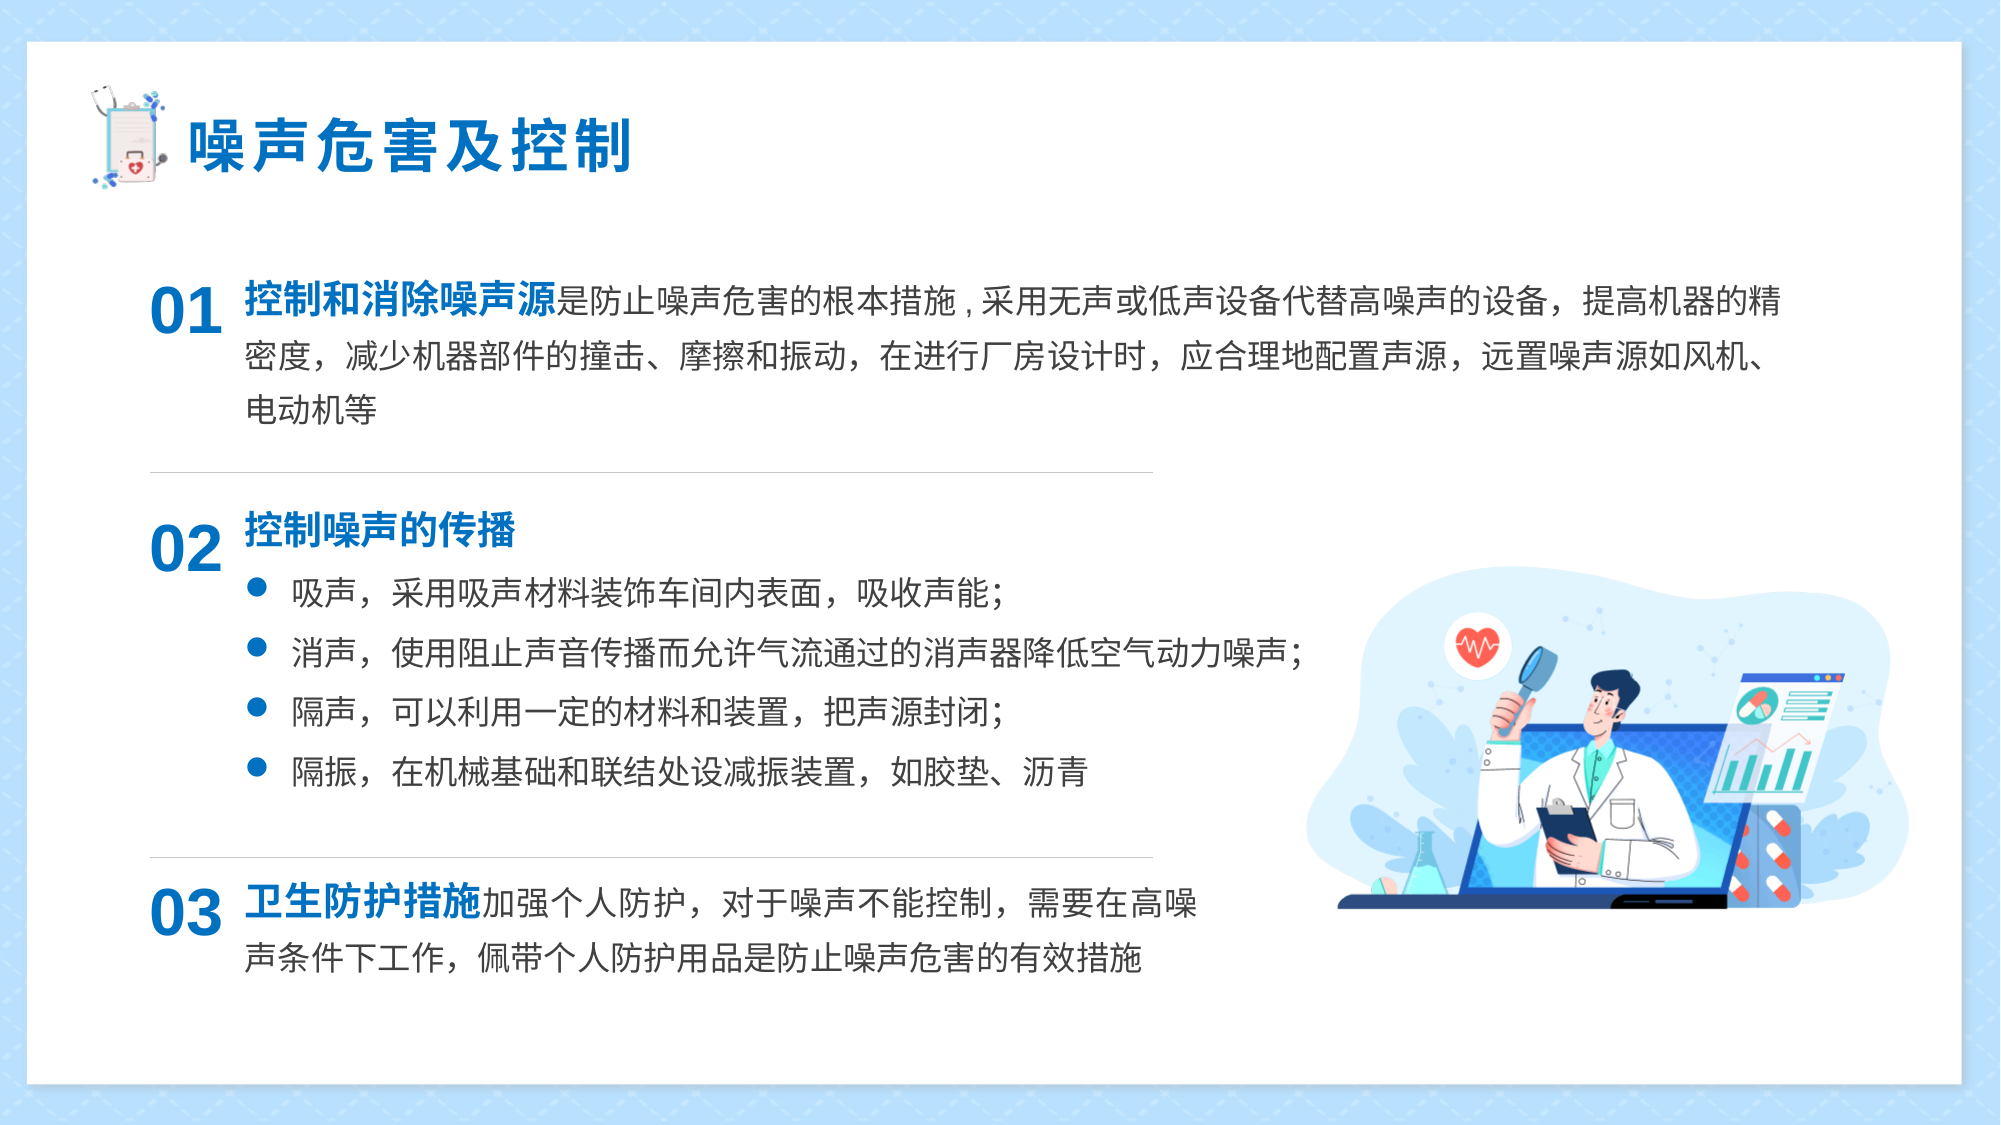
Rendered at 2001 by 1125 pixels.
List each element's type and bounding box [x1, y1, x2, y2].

text_box [64, 78, 711, 206]
text_box [149, 472, 1405, 810]
picture [0, 0, 2000, 1125]
text_box [149, 857, 1198, 993]
text_box [149, 266, 1783, 495]
